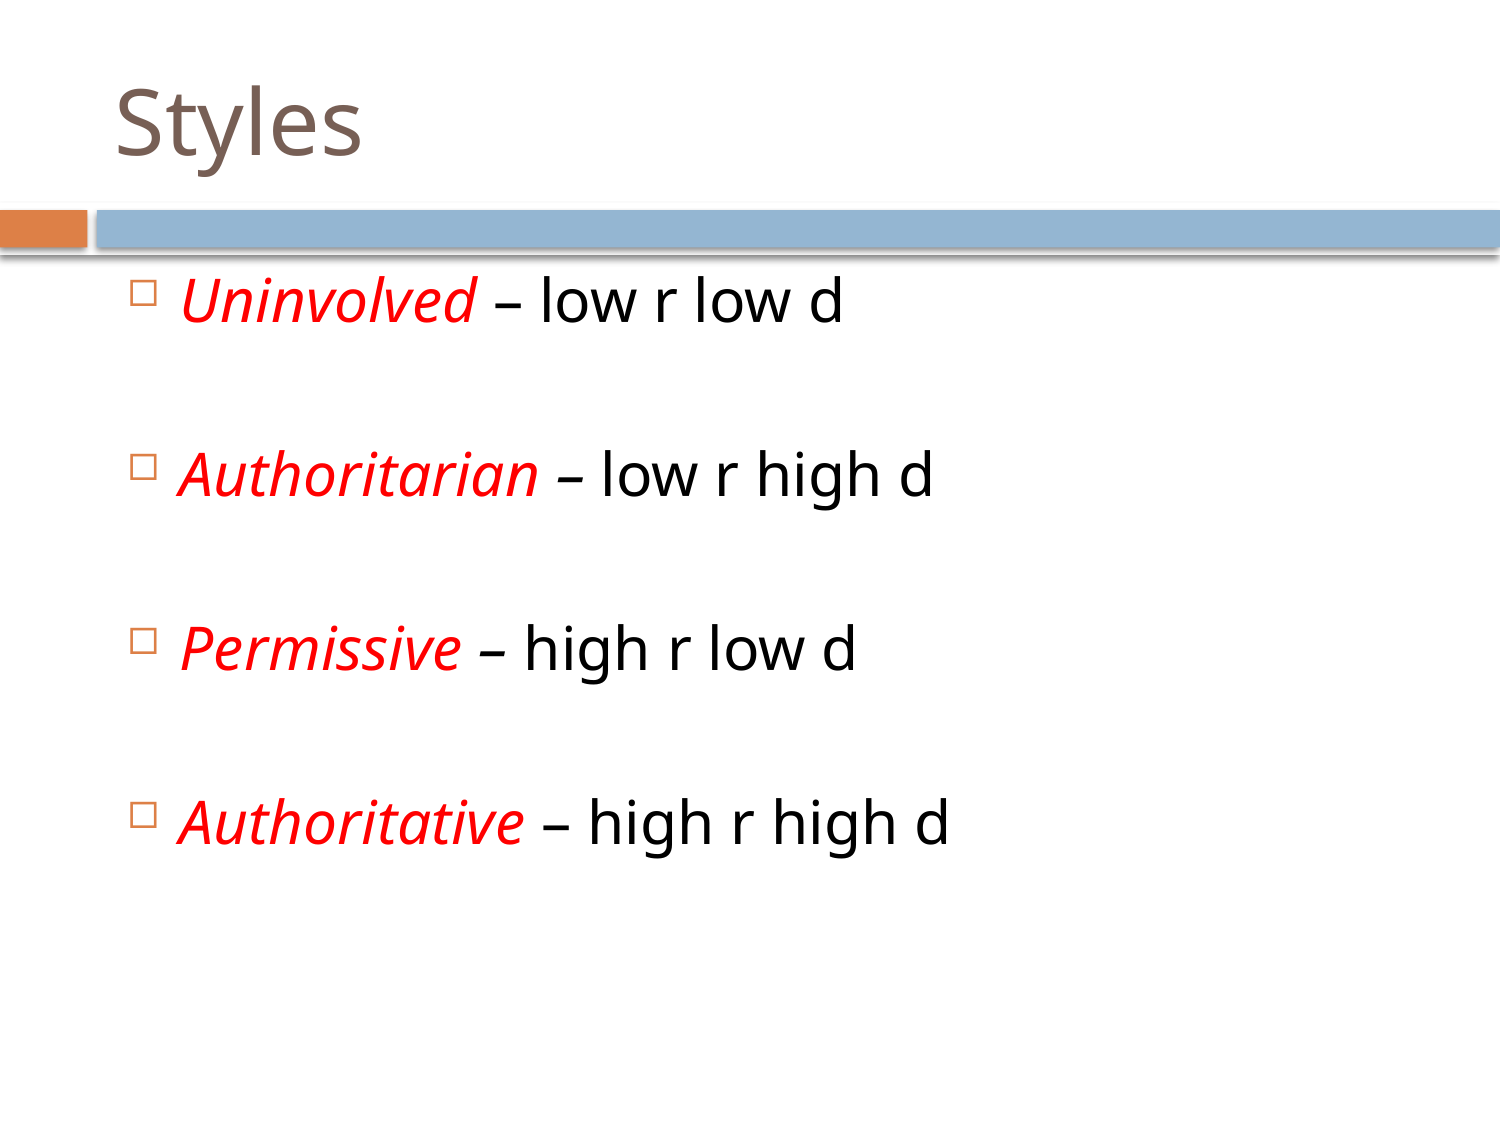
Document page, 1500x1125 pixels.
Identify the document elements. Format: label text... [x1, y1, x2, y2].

title Styles [99, 37, 1438, 200]
list Uninvolved – low r low d Authoritarian – low r high d Permissive – high r low d Authoritative – high r high d [112, 254, 1229, 1000]
